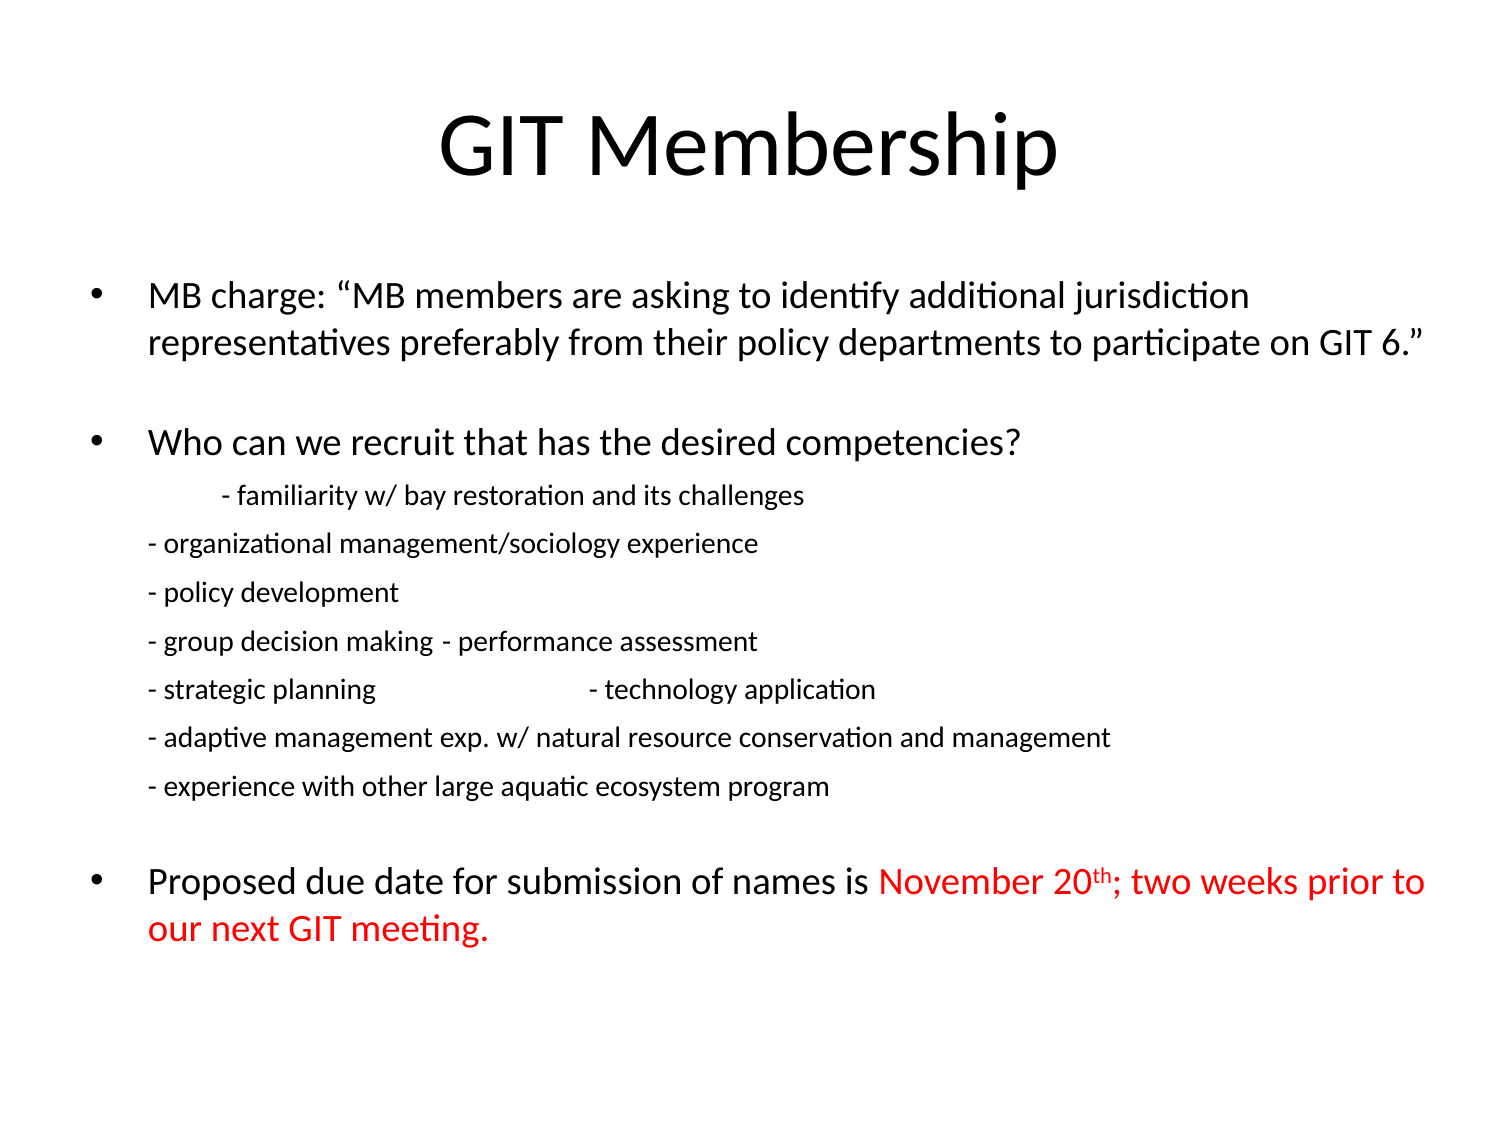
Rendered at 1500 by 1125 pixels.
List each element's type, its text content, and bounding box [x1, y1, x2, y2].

title GIT Membership [75, 45, 1425, 233]
list MB charge: “MB members are asking to identify additional jurisdiction representatives preferably from their policy departments to participate on GIT 6.” Who can we recruit that has the desired competencies? - familiarity w/ bay restoration and its challenges - organizational management/sociology experience - policy development - group decision making - performance assessment - strategic planning - technology application - adaptive management exp. w/ natural resource conservation and management - experience with other large aquatic ecosystem program Proposed due date for submission of names is November 20th; two weeks prior to our next GIT meeting. [75, 262, 1450, 1005]
